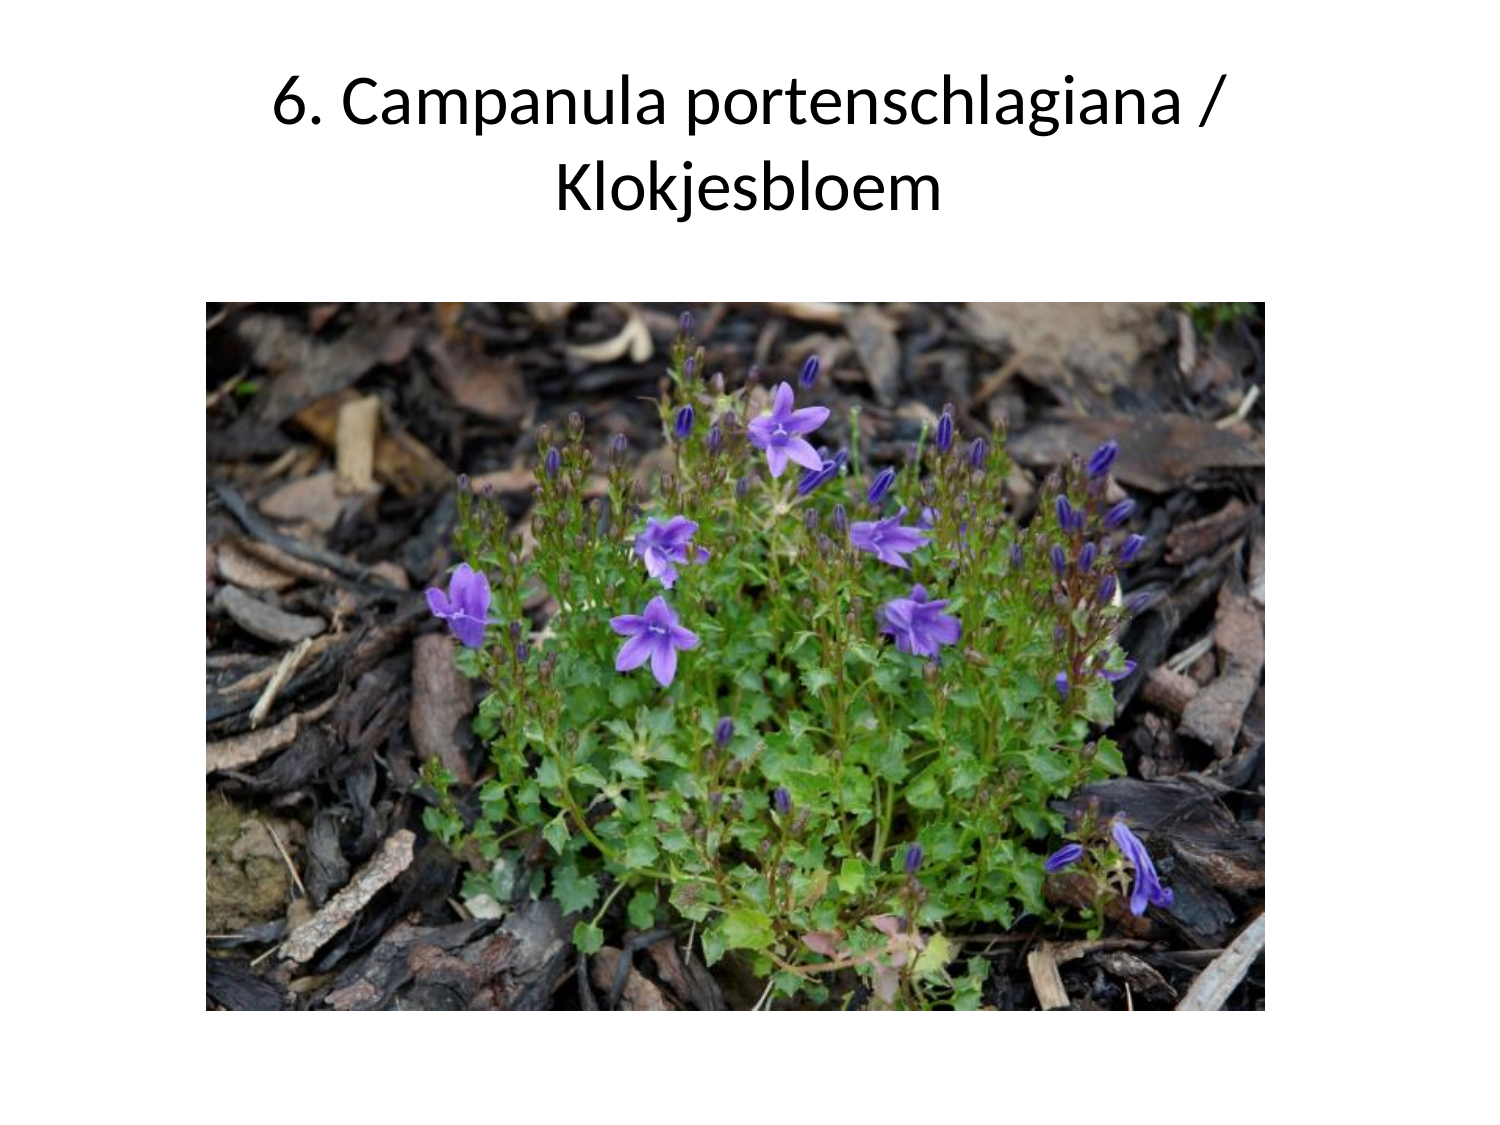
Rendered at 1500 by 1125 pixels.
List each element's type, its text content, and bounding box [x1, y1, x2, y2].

picture [206, 302, 1265, 1011]
title 6. Campanula portenschlagiana / Klokjesbloem [75, 45, 1425, 233]
